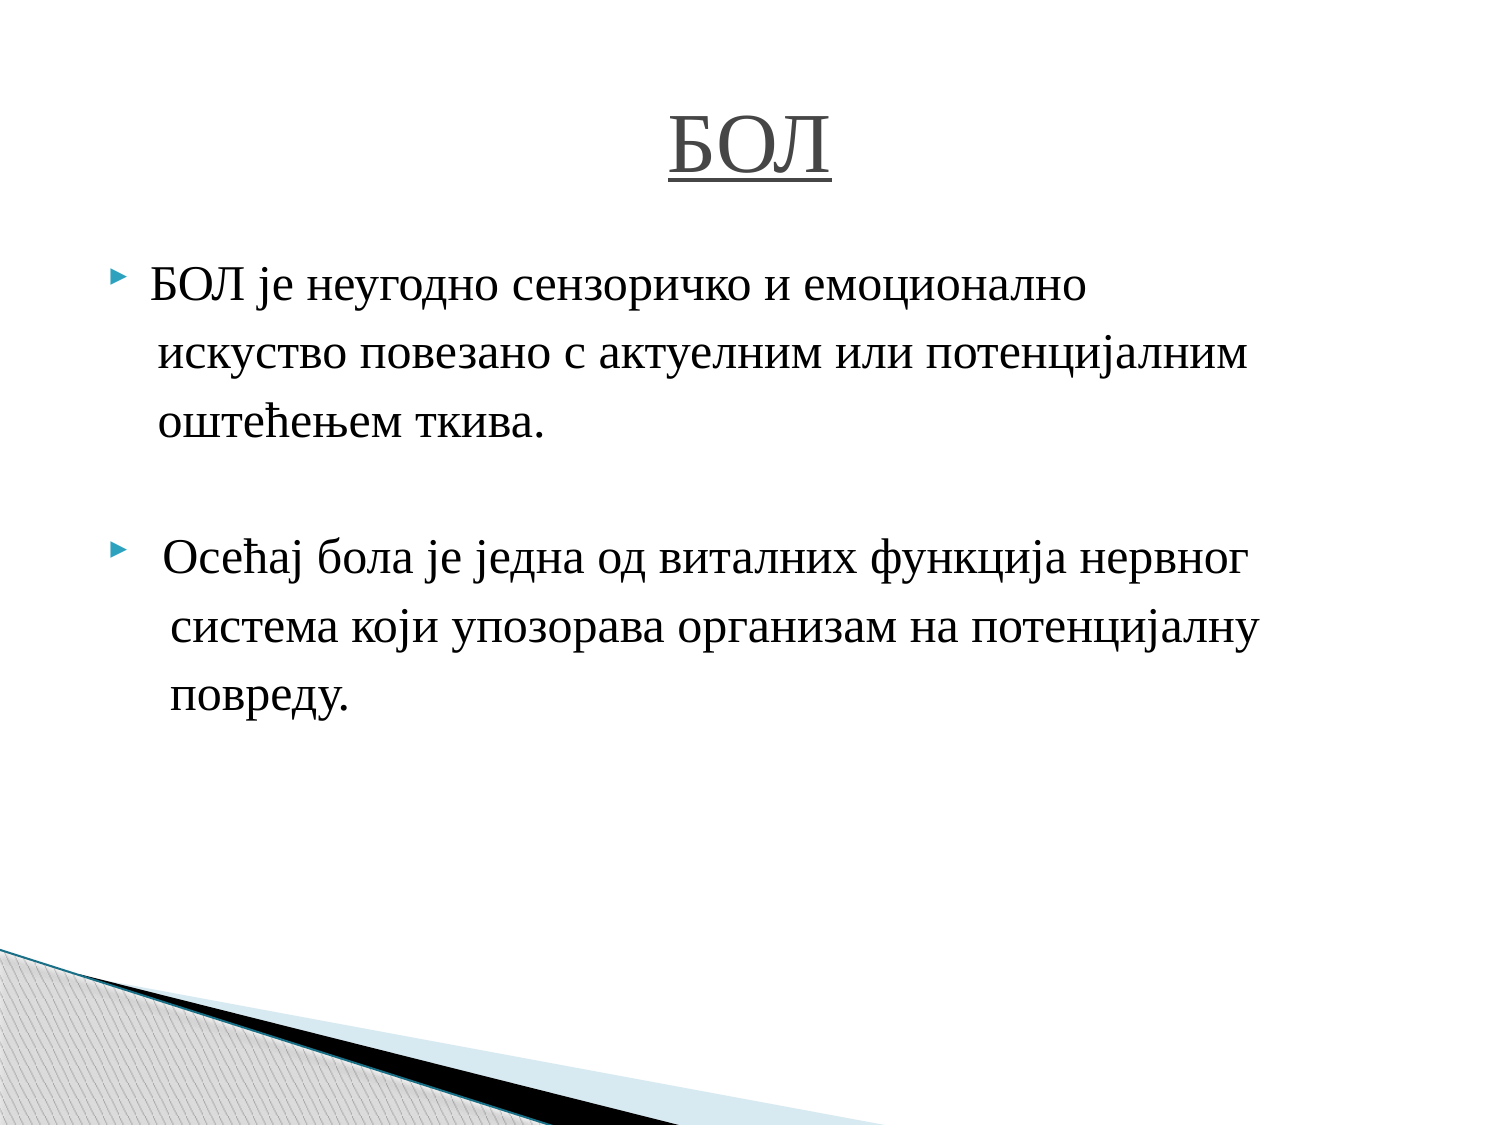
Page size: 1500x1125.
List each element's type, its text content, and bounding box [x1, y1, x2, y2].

title БОЛ [75, 45, 1425, 233]
list БОЛ је неугодно сензоричко и емоционално искуство повезано с актуелним или потенцијалним оштећењем ткива. Осећај бола је једна од виталних функција нервног система који упозорава организам на потенцијалну повреду. [75, 243, 1425, 986]
